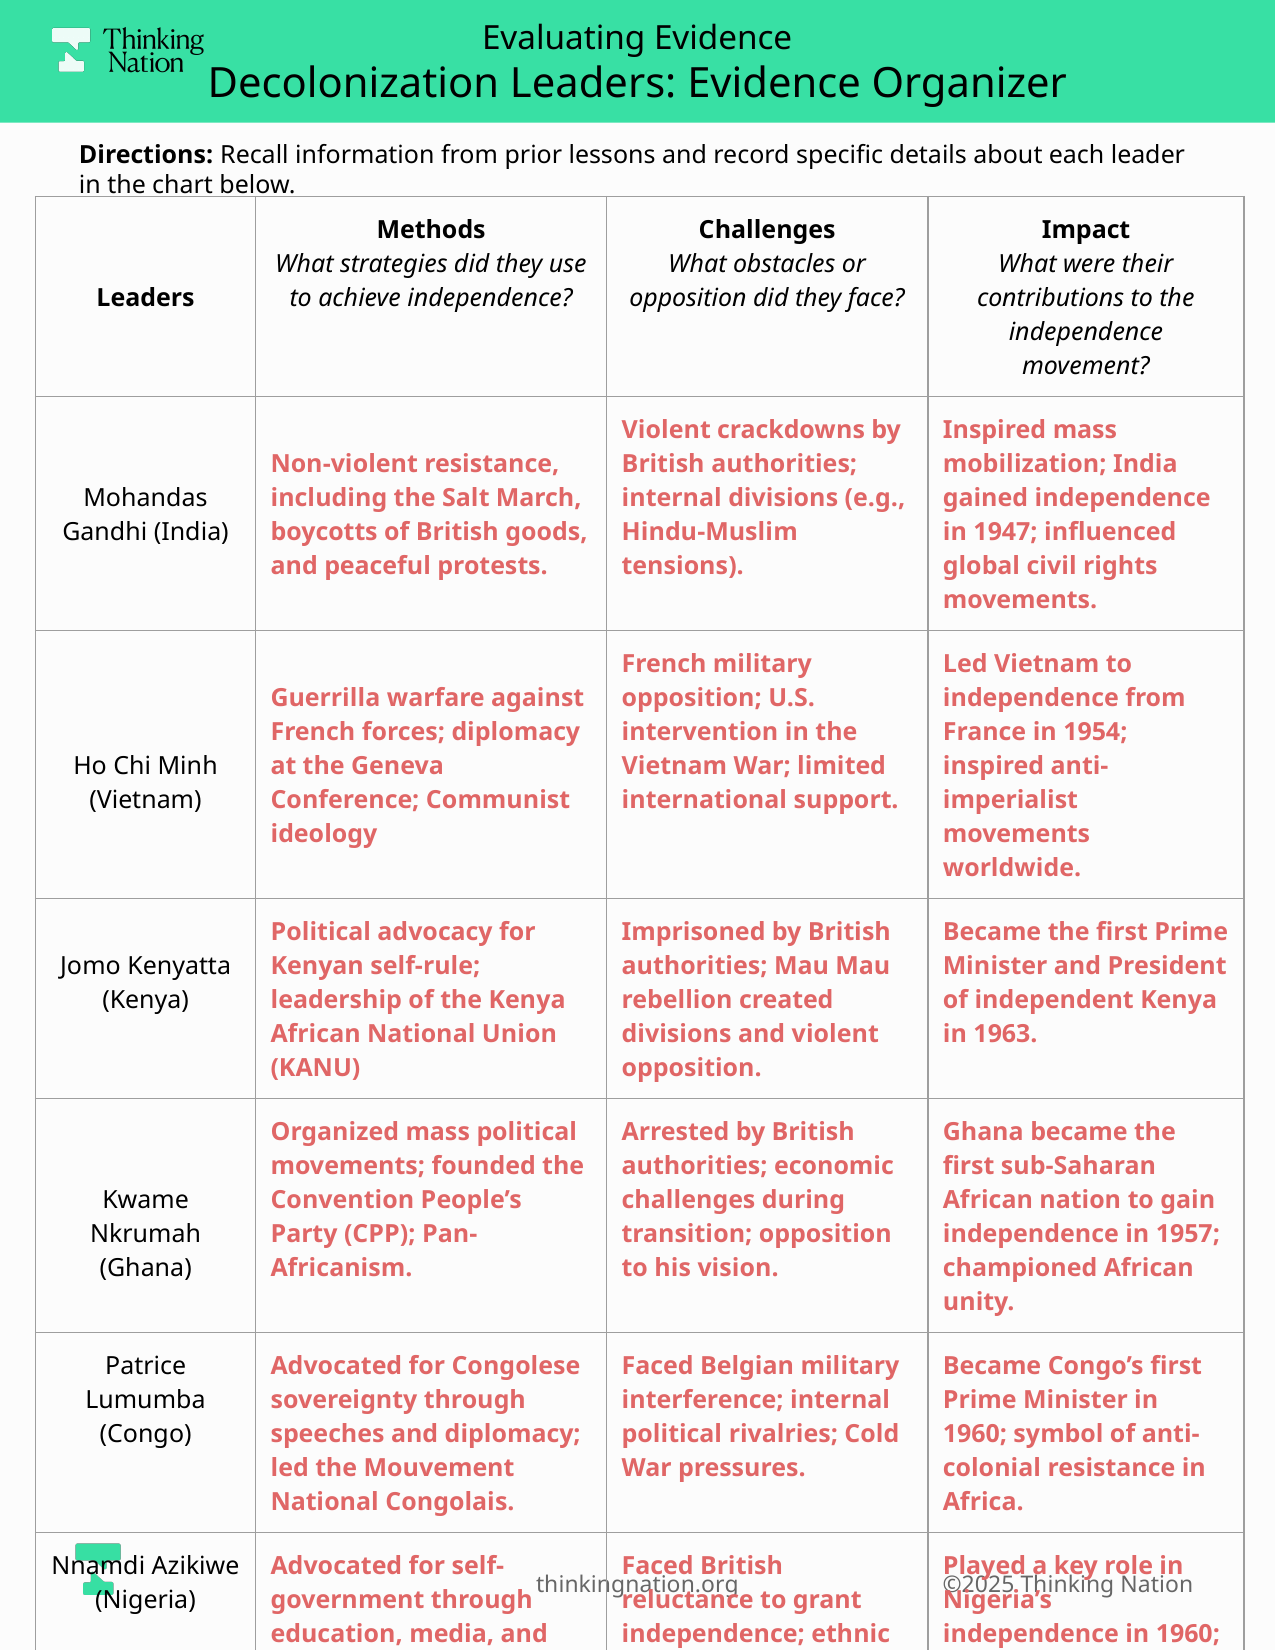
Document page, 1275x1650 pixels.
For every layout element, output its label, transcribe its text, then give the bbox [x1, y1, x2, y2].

picture [35, 13, 210, 87]
table_cell Nnamdi Azikiwe (Nigeria) [36, 1533, 255, 1650]
text_box Evaluating Evidence Decolonization Leaders: Evidence Organizer [0, 0, 1275, 123]
table_cell Jomo Kenyatta (Kenya) [36, 899, 255, 1098]
table_cell Led Vietnam to independence from France in 1954; inspired anti-imperialist movements worldwide. [929, 631, 1243, 898]
table_cell Advocated for Congolese sovereignty through speeches and diplomacy; led the Mouvement National Congolais. [256, 1333, 606, 1532]
table_cell Organized mass political movements; founded the Convention People’s Party (CPP); Pan-Africanism. [256, 1099, 606, 1332]
table_cell Became Congo’s first Prime Minister in 1960; symbol of anti-colonial resistance in Africa. [929, 1333, 1243, 1532]
picture [62, 1533, 134, 1605]
table_cell Mohandas Gandhi (India) [36, 397, 255, 630]
table_cell Ghana became the first sub-Saharan African nation to gain independence in 1957; championed African unity. [929, 1099, 1243, 1332]
text_box Directions: Recall information from prior lessons and record specific details about each leader in the chart below. [64, 123, 1211, 213]
table_cell Faced Belgian military interference; internal political rivalries; Cold War pressures. [607, 1333, 927, 1532]
table_cell Advocated for self-government through education, media, and political leadership; founded newspapers. [256, 1533, 606, 1650]
table_cell Ho Chi Minh (Vietnam) [36, 631, 255, 898]
table_cell Non-violent resistance, including the Salt March, boycotts of British goods, and peaceful protests. [256, 397, 606, 630]
table_cell Imprisoned by British authorities; Mau Mau rebellion created divisions and violent opposition. [607, 899, 927, 1098]
table_header Methods What strategies did they use to achieve independence? [256, 213, 606, 396]
table_cell Patrice Lumumba (Congo) [36, 1333, 255, 1532]
table_cell Inspired mass mobilization; India gained independence in 1947; influenced global civil rights movements. [929, 397, 1243, 630]
table_header Impact What were their contributions to the independence movement? [929, 197, 1243, 396]
table_cell French military opposition; U.S. intervention in the Vietnam War; limited international support. [607, 631, 927, 898]
table_header Challenges What obstacles or opposition did they face? [607, 213, 927, 396]
table_cell Became the first Prime Minister and President of independent Kenya in 1963. [929, 899, 1243, 1098]
table_cell Violent crackdowns by British authorities; internal divisions (e.g., Hindu-Muslim tensions). [607, 397, 927, 630]
table_header Leaders [36, 197, 255, 396]
table_cell Arrested by British authorities; economic challenges during transition; opposition to his vision. [607, 1099, 927, 1332]
table_cell Faced British reluctance to grant independence; ethnic and regional tensions within Nigeria [607, 1533, 927, 1650]
table_cell Kwame Nkrumah (Ghana) [36, 1099, 255, 1332]
table_cell Political advocacy for Kenyan self-rule; leadership of the Kenya African National Union (KANU) [256, 899, 606, 1098]
table_cell Played a key role in Nigeria’s independence in 1960; became its first President. [929, 1533, 1243, 1650]
table_cell Guerrilla warfare against French forces; diplomacy at the Geneva Conference; Communist ideology [256, 631, 606, 898]
